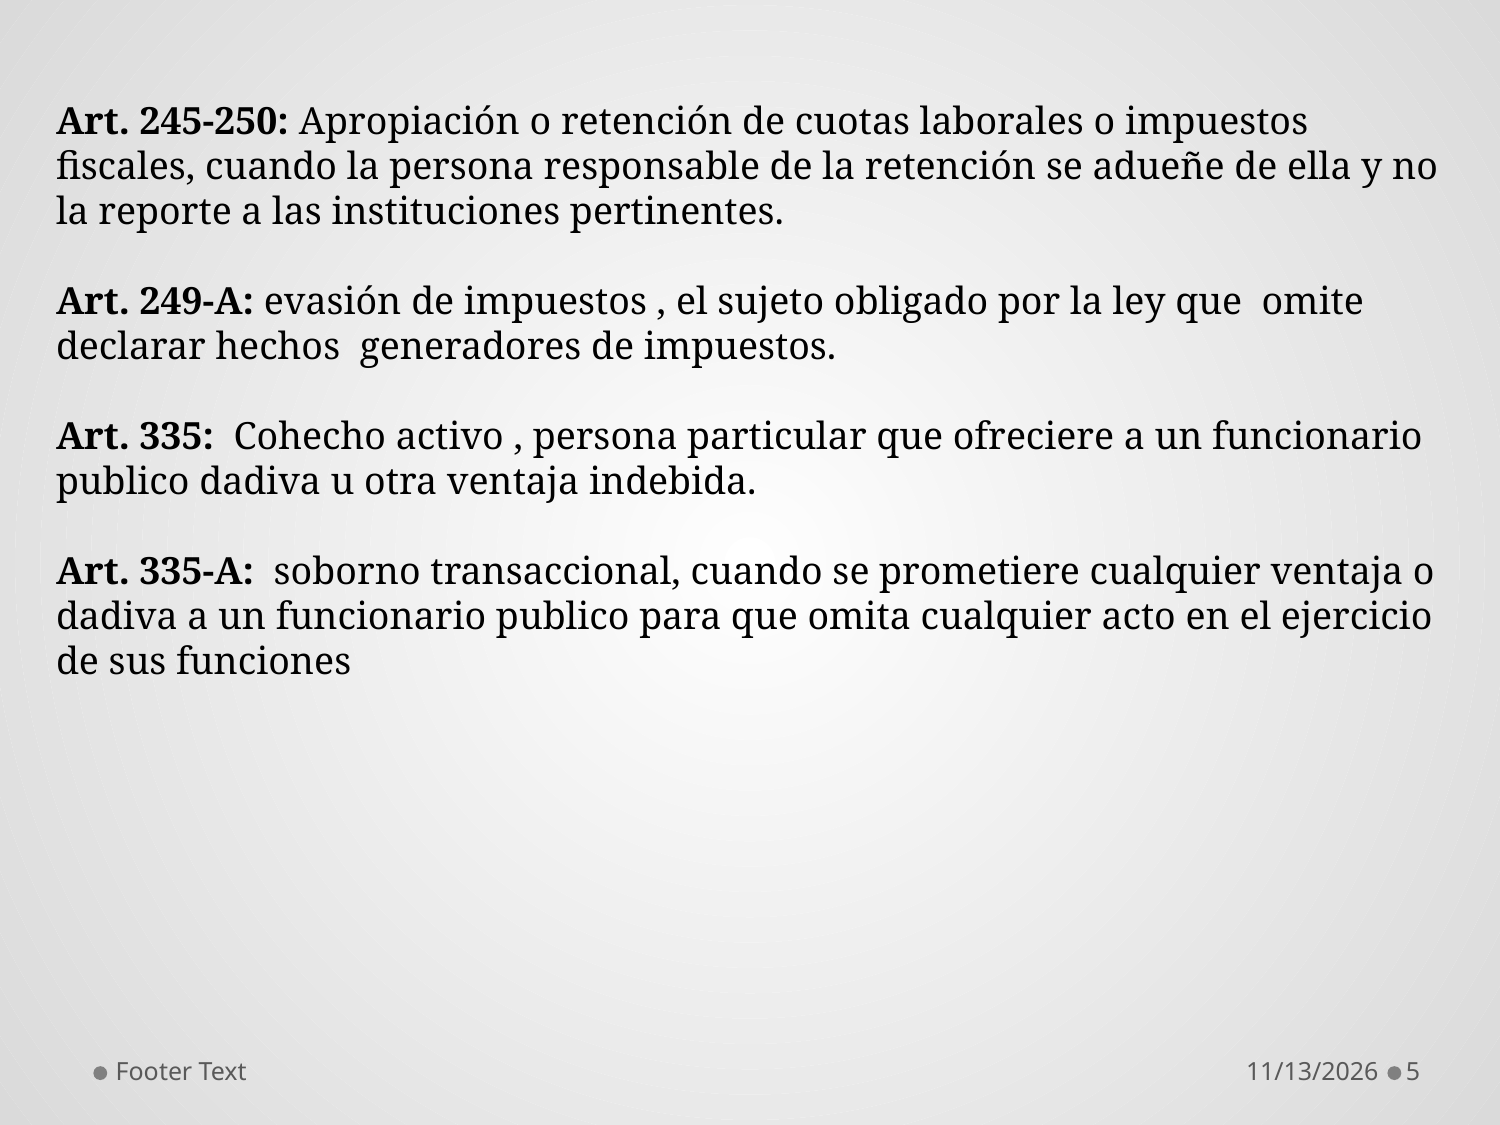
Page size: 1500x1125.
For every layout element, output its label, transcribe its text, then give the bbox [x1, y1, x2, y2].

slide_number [1043, 1042, 1386, 1103]
text_box Art. 245-250: Apropiación o retención de cuotas laborales o impuestos fiscales, cuando la persona responsable de la retención se adueñe de ella y no la reporte a las instituciones pertinentes. Art. 249-A: evasión de impuestos , el sujeto obligado por la ley que omite declarar hechos generadores de impuestos. Art. 335: Cohecho activo , persona particular que ofreciere a un funcionario publico dadiva u otra ventaja indebida. Art. 335-A: soborno transaccional, cuando se prometiere cualquier ventaja o dadiva a un funcionario publico para que omita cualquier acto en el ejercicio de sus funciones [41, 89, 1471, 735]
footer Footer Text [108, 1042, 576, 1103]
slide_number 5 [1401, 1042, 1494, 1103]
